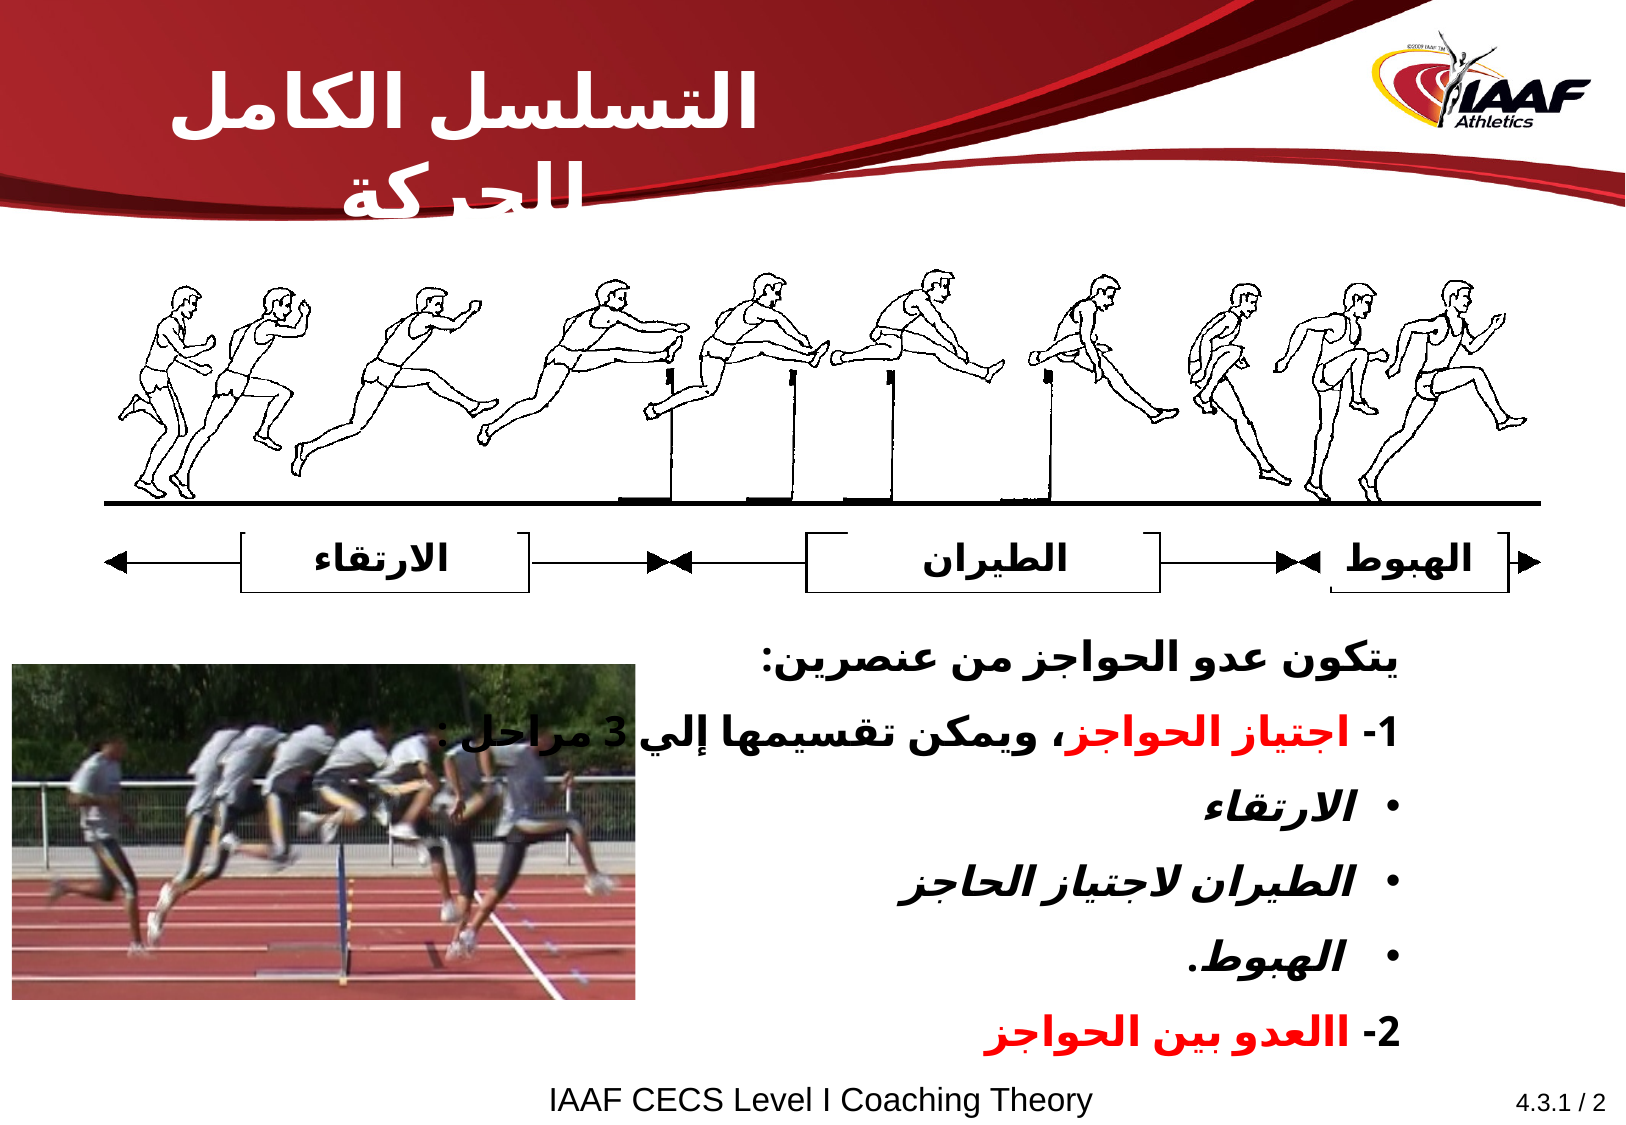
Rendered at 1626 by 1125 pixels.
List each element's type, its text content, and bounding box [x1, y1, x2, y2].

text_box يتكون عدو الحواجز من عنصرين: 1- اجتياز الحواجز، ويمكن تقسيمها إلي 3 مراحل : الارتقاء الطيران لاجتياز الحاجز الهبوط. 2- االعدو بين الحواجز [103, 601, 1415, 1063]
text_box IAAF CECS Level I Coaching Theory [466, 1071, 1177, 1100]
title التسلسل الكامل للحركة [44, 53, 884, 153]
picture [0, 0, 1626, 1125]
text_box 4.3.1 / 2 [1497, 1079, 1625, 1125]
